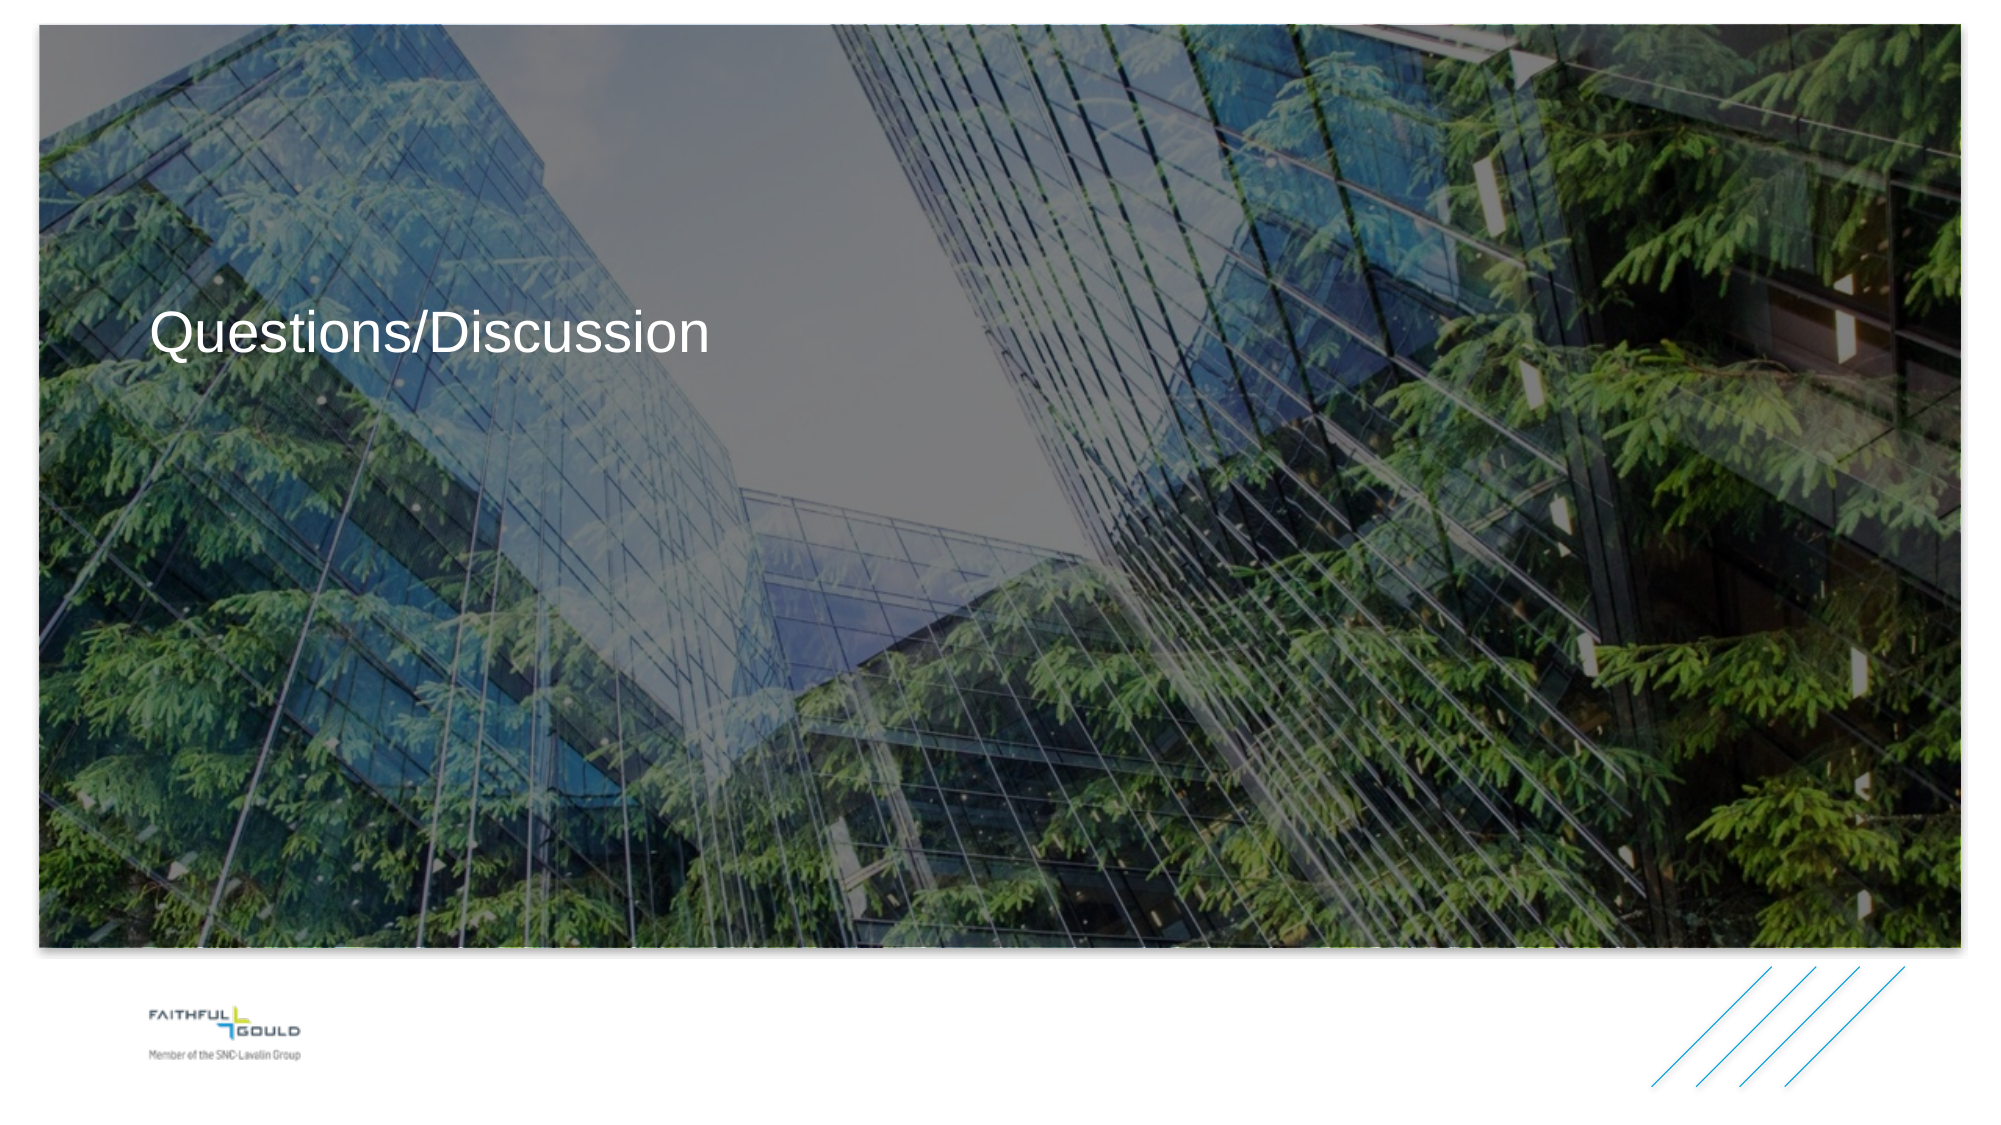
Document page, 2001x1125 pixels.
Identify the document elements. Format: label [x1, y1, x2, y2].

picture [1784, 966, 1906, 1088]
picture [1739, 966, 1861, 1088]
picture [140, 978, 315, 1074]
picture [1651, 966, 1773, 1088]
picture [39, 24, 1961, 948]
